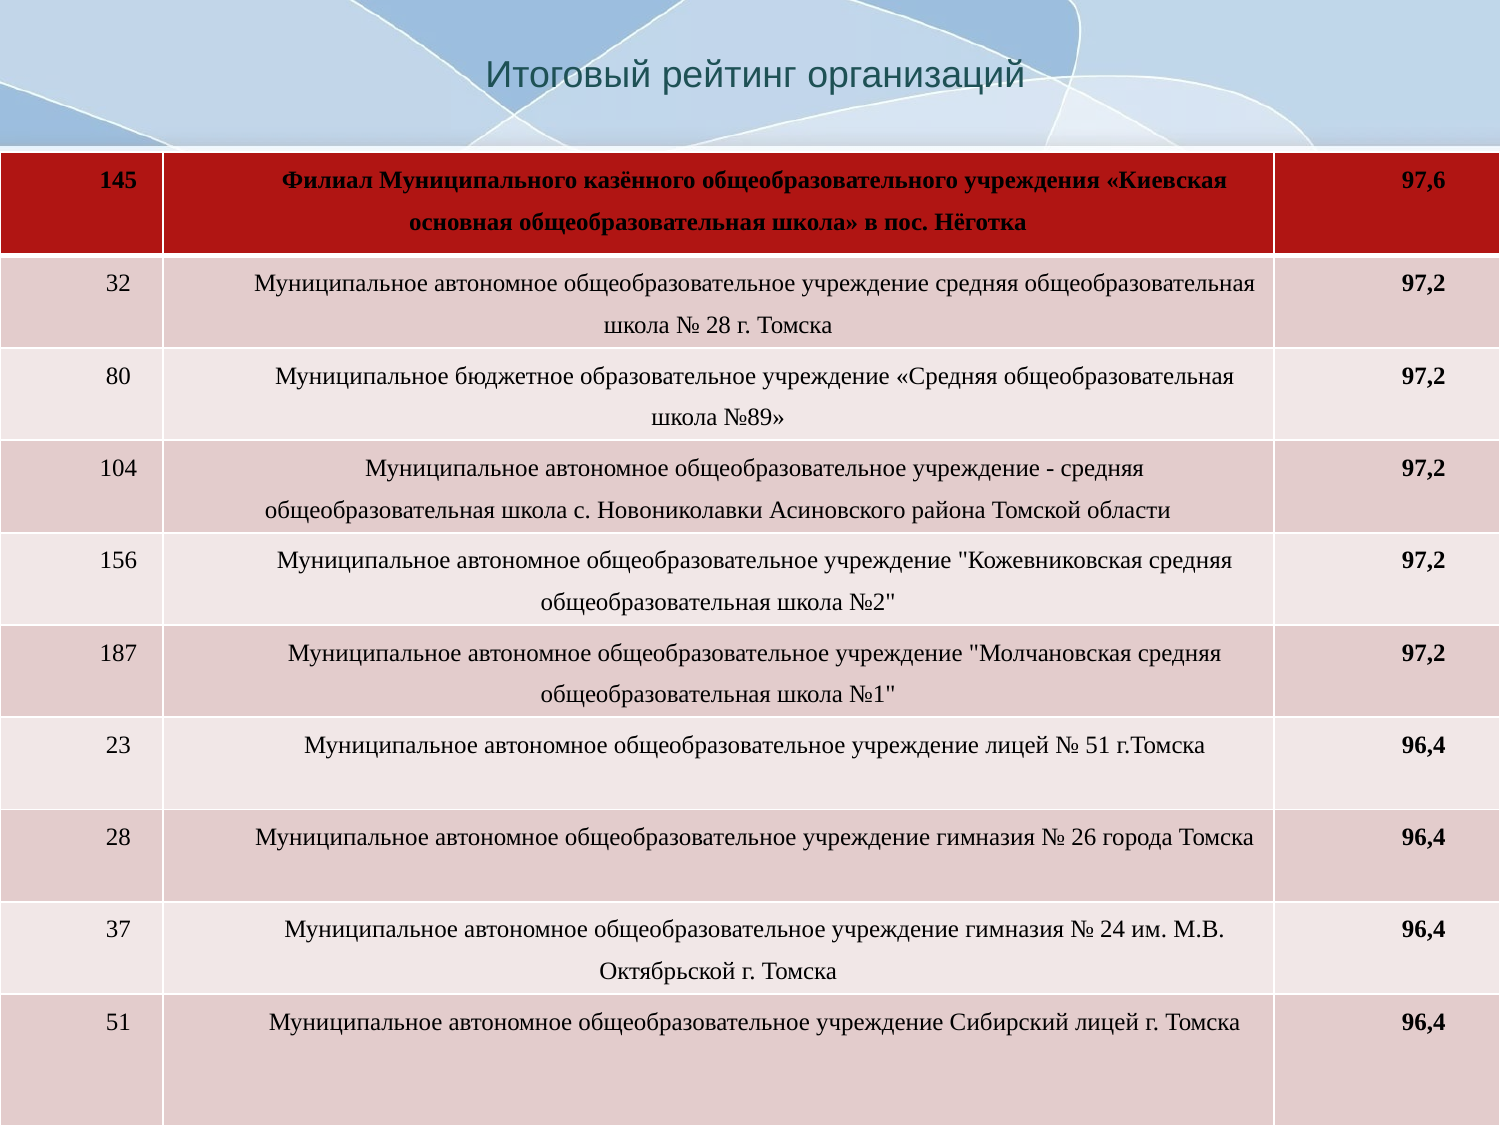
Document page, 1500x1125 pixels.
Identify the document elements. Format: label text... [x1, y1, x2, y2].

table_cell 96,4 [1275, 995, 1499, 1125]
table_cell 51 [1, 995, 162, 1125]
table_cell 23 [1, 718, 162, 809]
table_header 97,6 [1275, 153, 1499, 253]
table_cell 80 [1, 349, 162, 439]
table_cell 97,2 [1275, 534, 1499, 624]
table_cell 37 [1, 903, 162, 993]
table_cell Муниципальное автономное общеобразовательное учреждение средняя общеобразовательная школа № 28 г. Томска [164, 258, 1273, 347]
table_cell 97,2 [1275, 258, 1499, 347]
table_cell 156 [1, 534, 162, 624]
table_cell 94 [0, 0, 1500, 151]
table_cell 96,4 [1275, 903, 1499, 993]
table_cell Муниципальное автономное общеобразовательное учреждение "Кожевниковская средняя общеобразовательная школа №2" [164, 534, 1273, 624]
table_cell Муниципальное автономное общеобразовательное учреждение Сибирский лицей г. Томска [164, 995, 1273, 1125]
table_cell Муниципальное автономное общеобразовательное учреждение гимназия № 24 им. М.В. Октябрьской г. Томска [164, 903, 1273, 993]
table_cell 32 [1, 258, 162, 347]
table_cell Муниципальное бюджетное образовательное учреждение «Средняя общеобразовательная школа №89» [164, 349, 1273, 439]
table_cell 96,4 [1275, 718, 1499, 809]
title Итоговый рейтинг организаций [75, 45, 1425, 151]
table_cell Муниципальное автономное общеобразовательное учреждение лицей № 51 г.Томска [164, 718, 1273, 809]
table_cell Муниципальное автономное общеобразовательное учреждение гимназия № 26 города Томска [164, 810, 1273, 901]
table_cell 96,4 [1275, 810, 1499, 901]
table_cell 28 [1, 810, 162, 901]
table_cell Муниципальное автономное общеобразовательное учреждение - средняя общеобразовательная школа с. Новониколавки Асиновского района Томской области [164, 441, 1273, 532]
table_cell 97,2 [1275, 349, 1499, 439]
table_cell Муниципальное автономное общеобразовательное учреждение "Молчановская средняя общеобразовательная школа №1" [164, 626, 1273, 716]
table_header Филиал Муниципального казённого общеобразовательного учреждения «Киевская основная общеобразовательная школа» в пос. Нёготка [164, 153, 1273, 253]
table_cell 187 [1, 626, 162, 716]
table_cell 97,2 [1275, 441, 1499, 532]
table_cell 104 [1, 441, 162, 532]
table_header 145 [1, 153, 162, 253]
table_cell 97,2 [1275, 626, 1499, 716]
